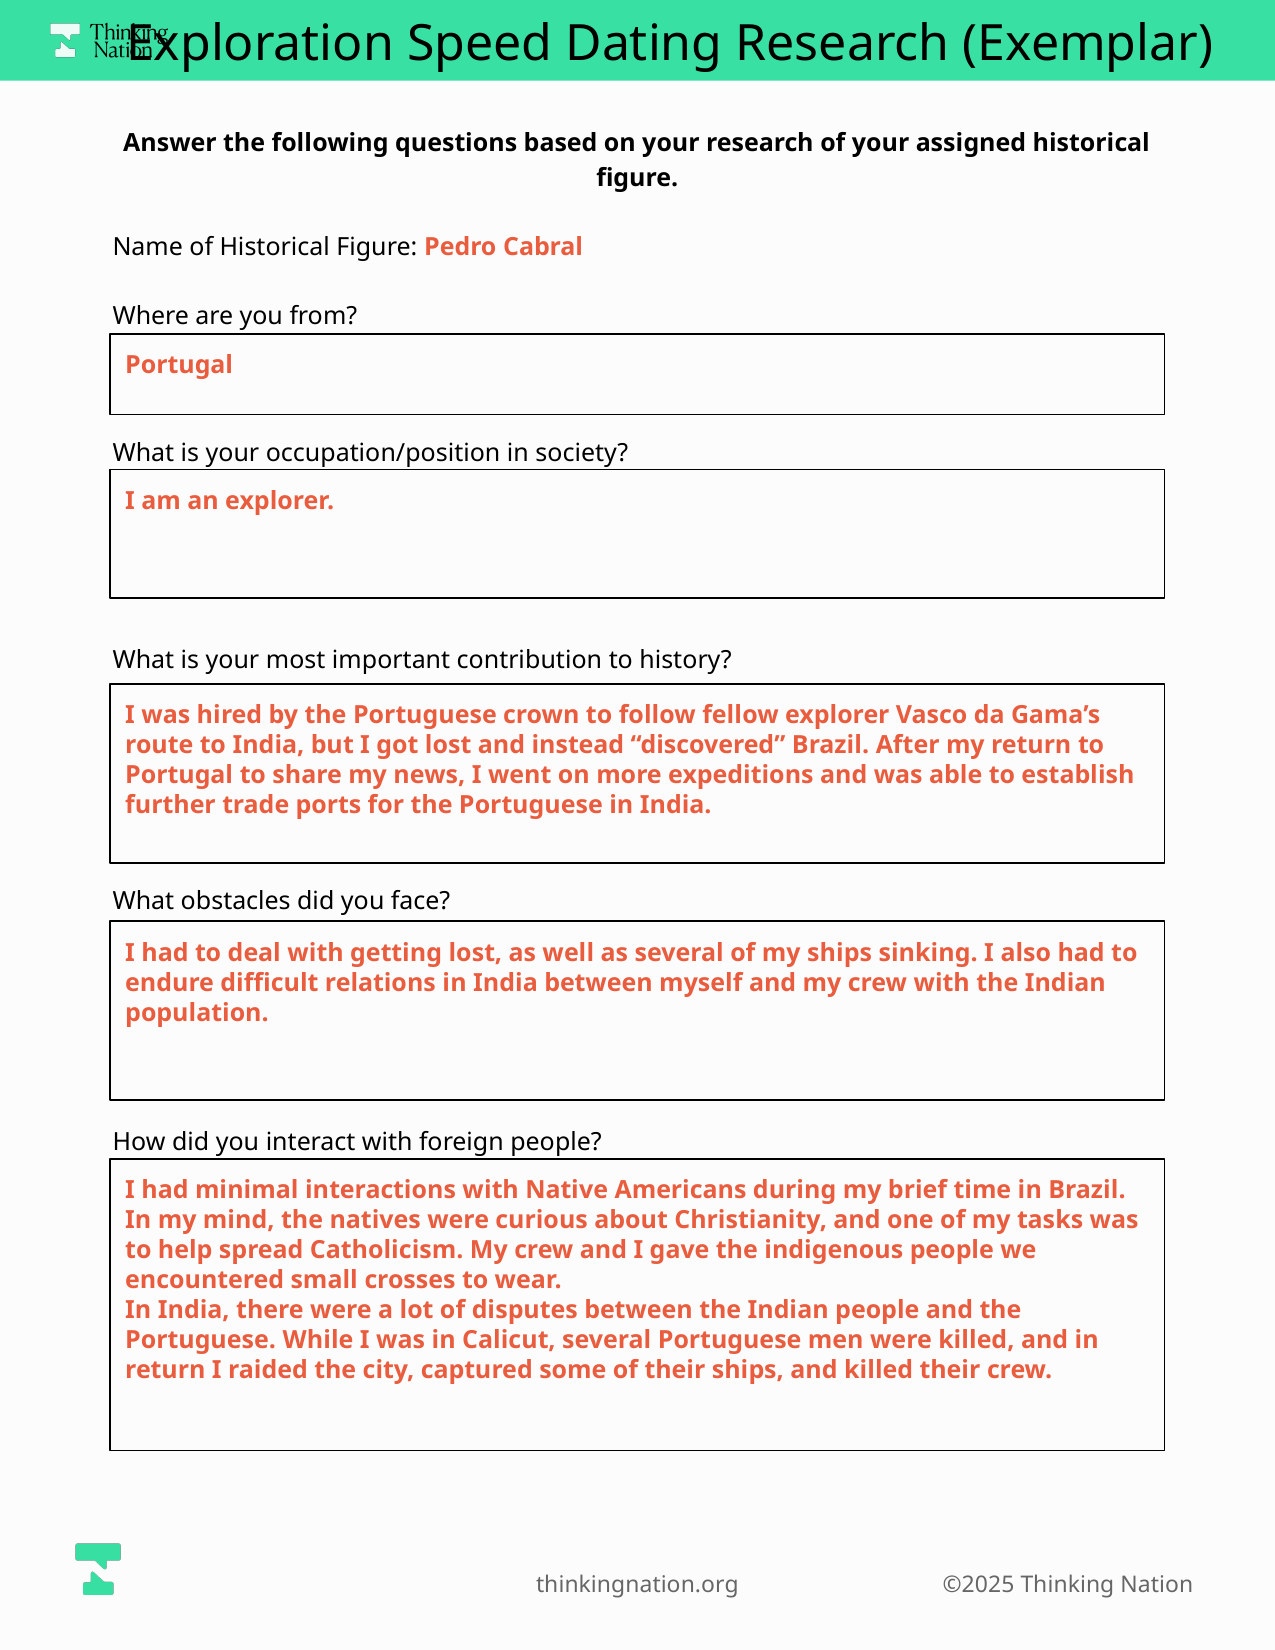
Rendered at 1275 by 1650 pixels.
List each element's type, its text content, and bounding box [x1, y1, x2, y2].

picture [36, 12, 172, 69]
text_box Portugal [110, 333, 1165, 415]
text_box ©2025 Thinking Nation [1178, 1553, 1210, 1605]
text_box Exploration Speed Dating Research (Exemplar) [0, 0, 1275, 81]
text_box I had minimal interactions with Native Americans during my brief time in Brazil. In my mind, the natives were curious about Christianity, and one of my tasks was to help spread Catholicism. My crew and I gave the indigenous people we encountered small crosses to wear. In India, there were a lot of disputes between the Indian people and the Portuguese. While I was in Calicut, several Portuguese men were killed, and in return I raided the city, captured some of their ships, and killed their crew. [110, 1158, 1165, 1451]
text_box Answer the following questions based on your research of your assigned historical figure. Name of Historical Figure: Pedro Cabral Where are you from? What is your occupation/position in society? What is your most important contribution to history? What obstacles did you face? How did you interact with foreign people? [97, 107, 1178, 1650]
text_box I was hired by the Portuguese crown to follow fellow explorer Vasco da Gama’s route to India, but I got lost and instead “discovered” Brazil. After my return to Portugal to share my news, I went on more expeditions and was able to establish further trade ports for the Portuguese in India. [110, 683, 1165, 863]
picture [62, 1533, 134, 1605]
text_box I had to deal with getting lost, as well as several of my ships sinking. I also had to endure difficult relations in India between myself and my crew with the Indian population. [110, 921, 1165, 1101]
text_box I am an explorer. [110, 469, 1165, 598]
